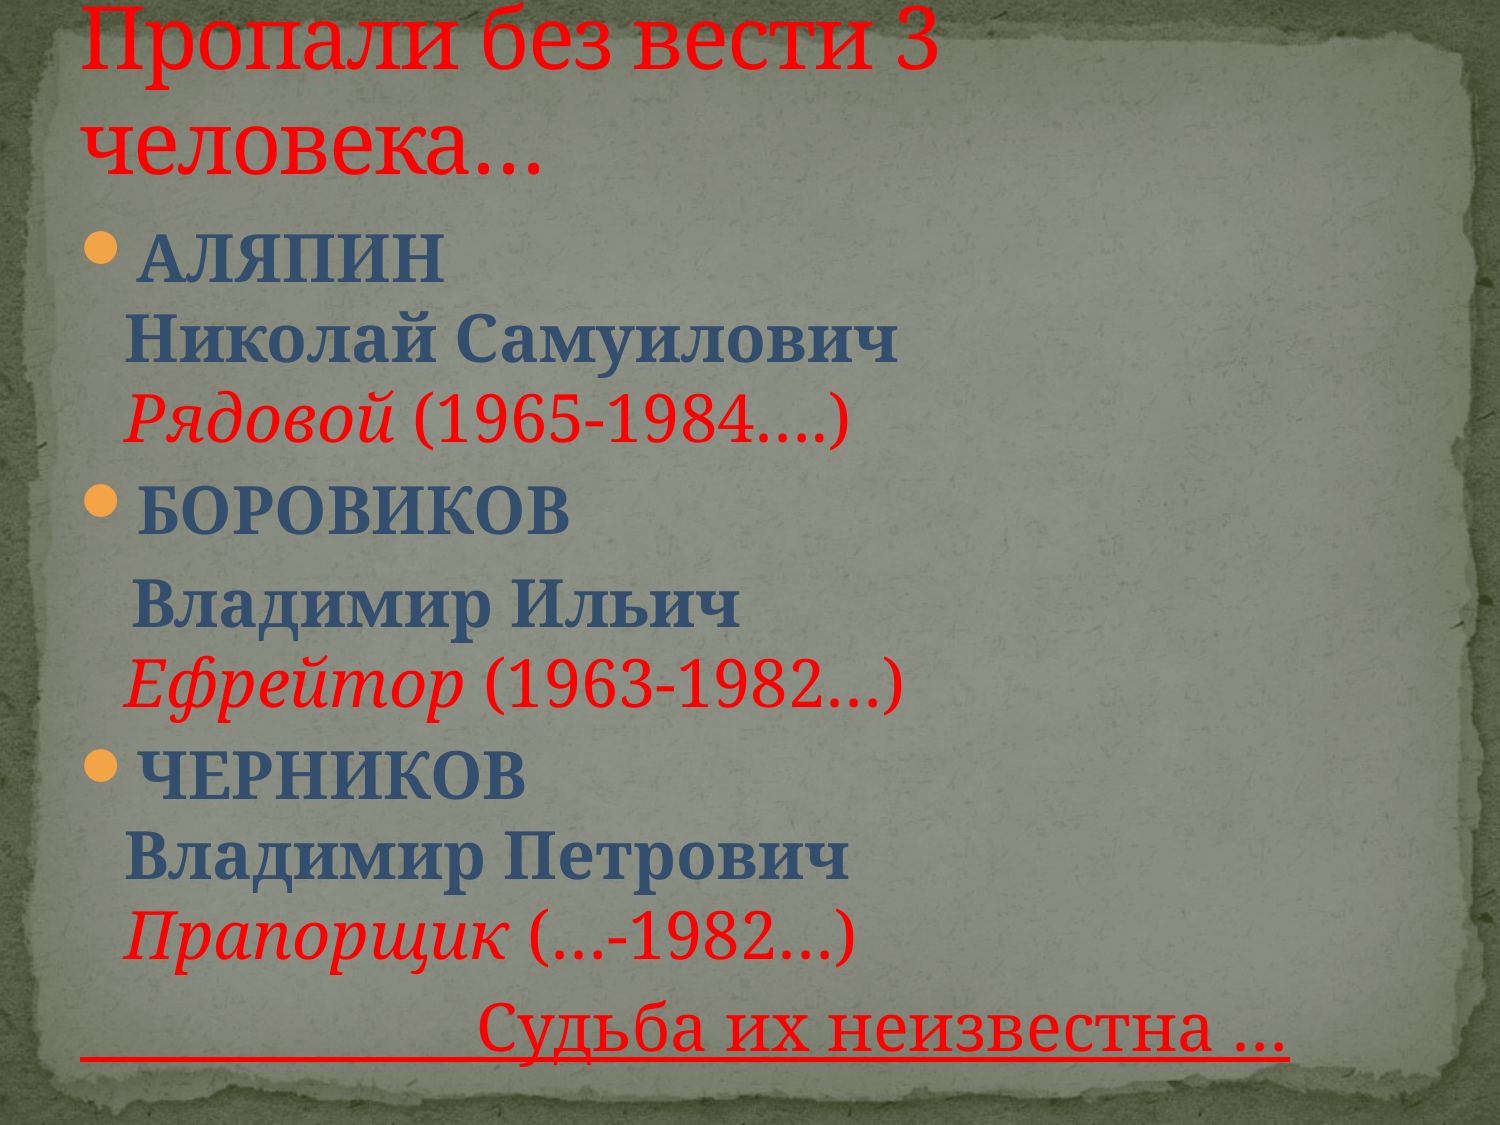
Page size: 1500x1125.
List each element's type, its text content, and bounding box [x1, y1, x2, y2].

title Пропали без вести 3 человека… [64, 0, 1415, 200]
list АЛЯПИН Николай Самуилович Рядовой (1965-1984….) БОРОВИКОВ Владимир Ильич Ефрейтор (1963-1982…) ЧЕРНИКОВ Владимир Петрович Прапорщик (…-1982…) Судьба их неизвестна … [64, 208, 1415, 989]
